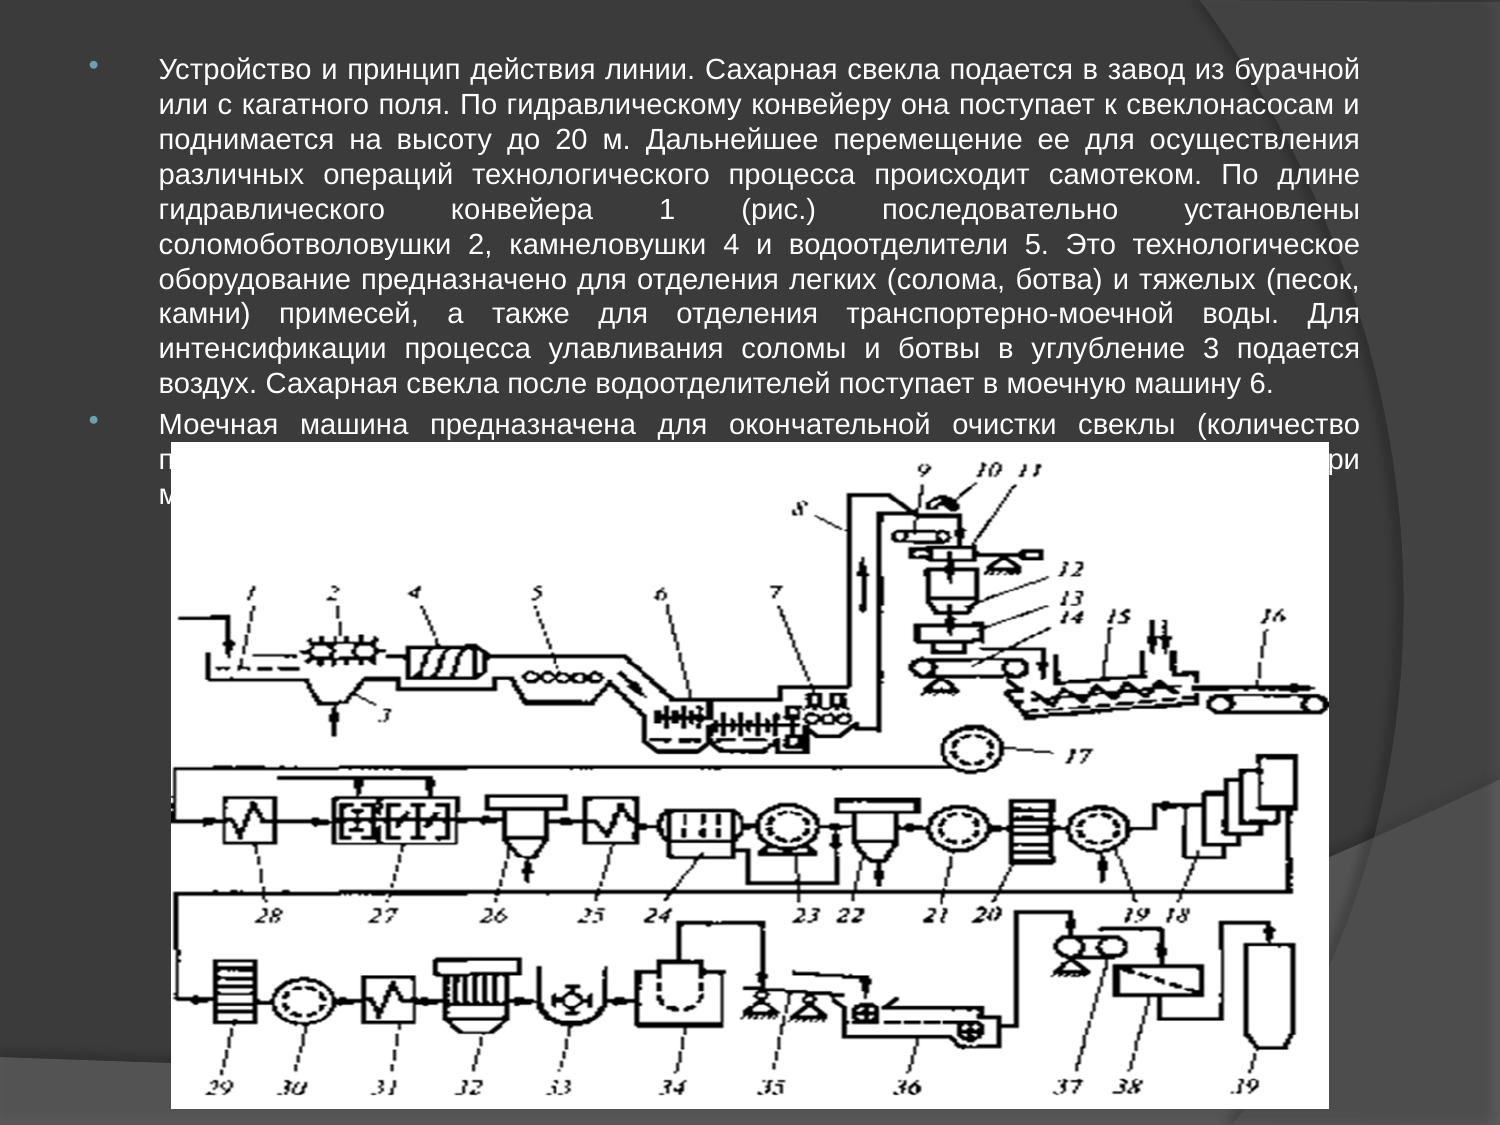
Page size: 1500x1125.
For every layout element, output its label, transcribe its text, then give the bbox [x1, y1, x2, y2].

list Устройство и принцип действия линии. Сахарная свекла подается в завод из бурачной или с кагатного поля. По гидравлическому конвейеру она поступает к свеклонасосам и поднимается на высоту до 20 м. Дальнейшее перемещение ее для осуществления различных операций технологического процесса происходит самотеком. По длине гидравлического конвейера 1 (рис.) последовательно установлены соломоботволовушки 2, камнеловушки 4 и водоотделители 5. Это технологическое оборудование предназначено для отделения легких (солома, ботва) и тяжелых (песок, камни) примесей, а также для отделения транспортерно-моечной воды. Для интенсификации процесса улавливания соломы и ботвы в углубление 3 подается воздух. Сахарная свекла после водоотделителей поступает в моечную машину 6. Моечная машина предназначена для окончательной очистки свеклы (количество прилипшей земли составляет при ручной уборке 3...5 % свеклы, а при механизированной уборке комбайнами — 8... 10 %). [75, 42, 1376, 563]
picture [170, 442, 1329, 1110]
